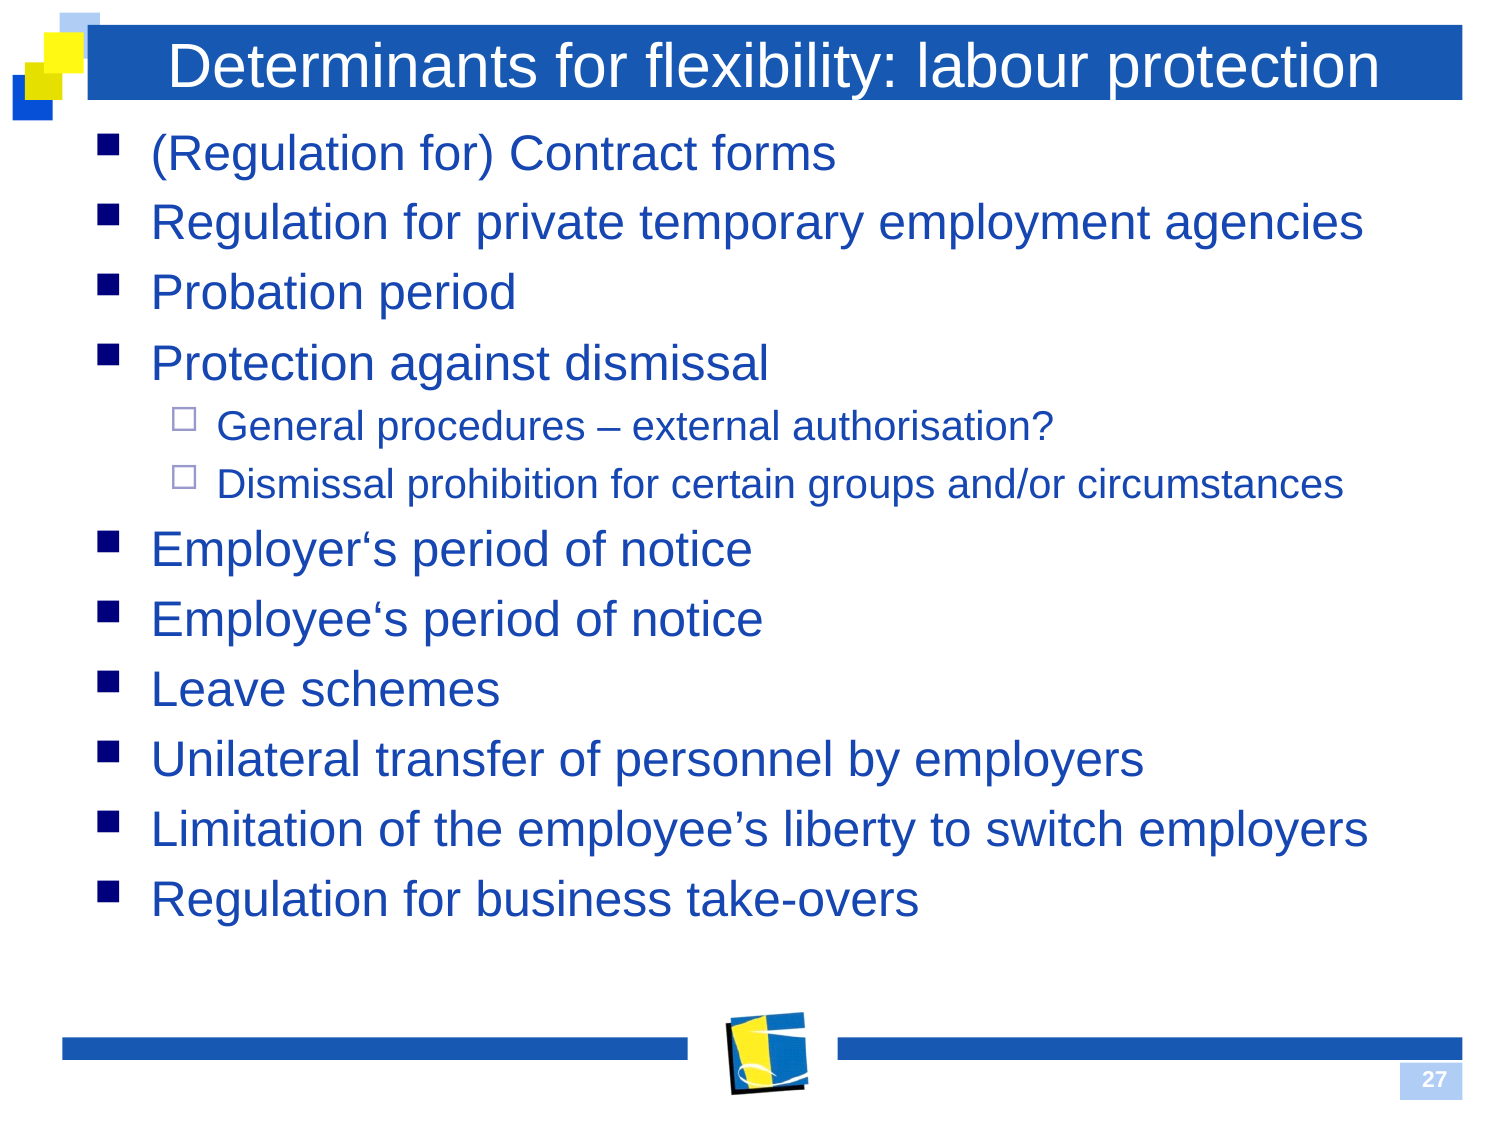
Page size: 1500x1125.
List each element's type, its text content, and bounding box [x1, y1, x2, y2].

title Determinants for flexibility: labour protection [87, 24, 1463, 101]
list (Regulation for) Contract forms Regulation for private temporary employment agencies Probation period Protection against dismissal General procedures – external authorisation? Dismissal prohibition for certain groups and/or circumstances Employer‘s period of notice Employee‘s period of notice Leave schemes Unilateral transfer of personnel by employers Limitation of the employee’s liberty to switch employers Regulation for business take-overs [79, 112, 1500, 743]
slide_number 27 [1399, 1062, 1463, 1101]
